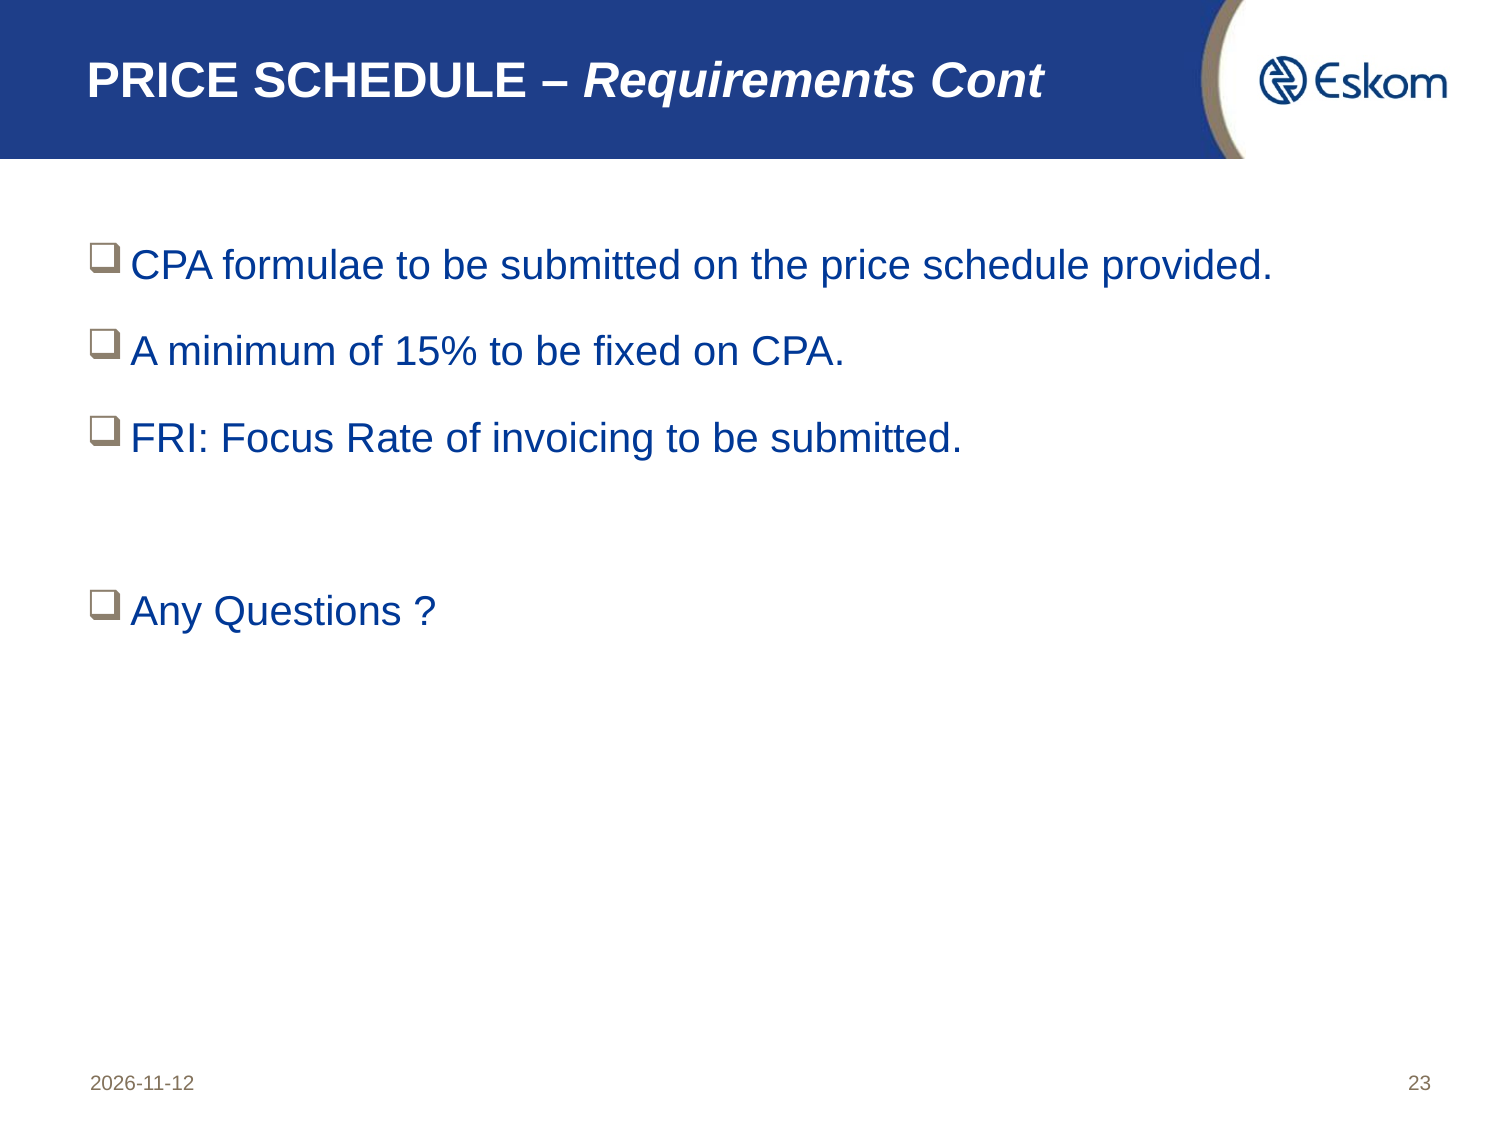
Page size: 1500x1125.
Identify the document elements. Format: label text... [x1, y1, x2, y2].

title PRICE SCHEDULE – Requirements Cont [71, 27, 1142, 137]
picture [0, 0, 1246, 159]
slide_number 22 [1174, 1058, 1447, 1103]
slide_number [74, 1058, 361, 1103]
list CPA formulae to be submitted on the price schedule provided. A minimum of 15% to be fixed on CPA. FRI: Focus Rate of invoicing to be submitted. Any Questions ? [71, 235, 1447, 1064]
picture [1257, 55, 1450, 105]
